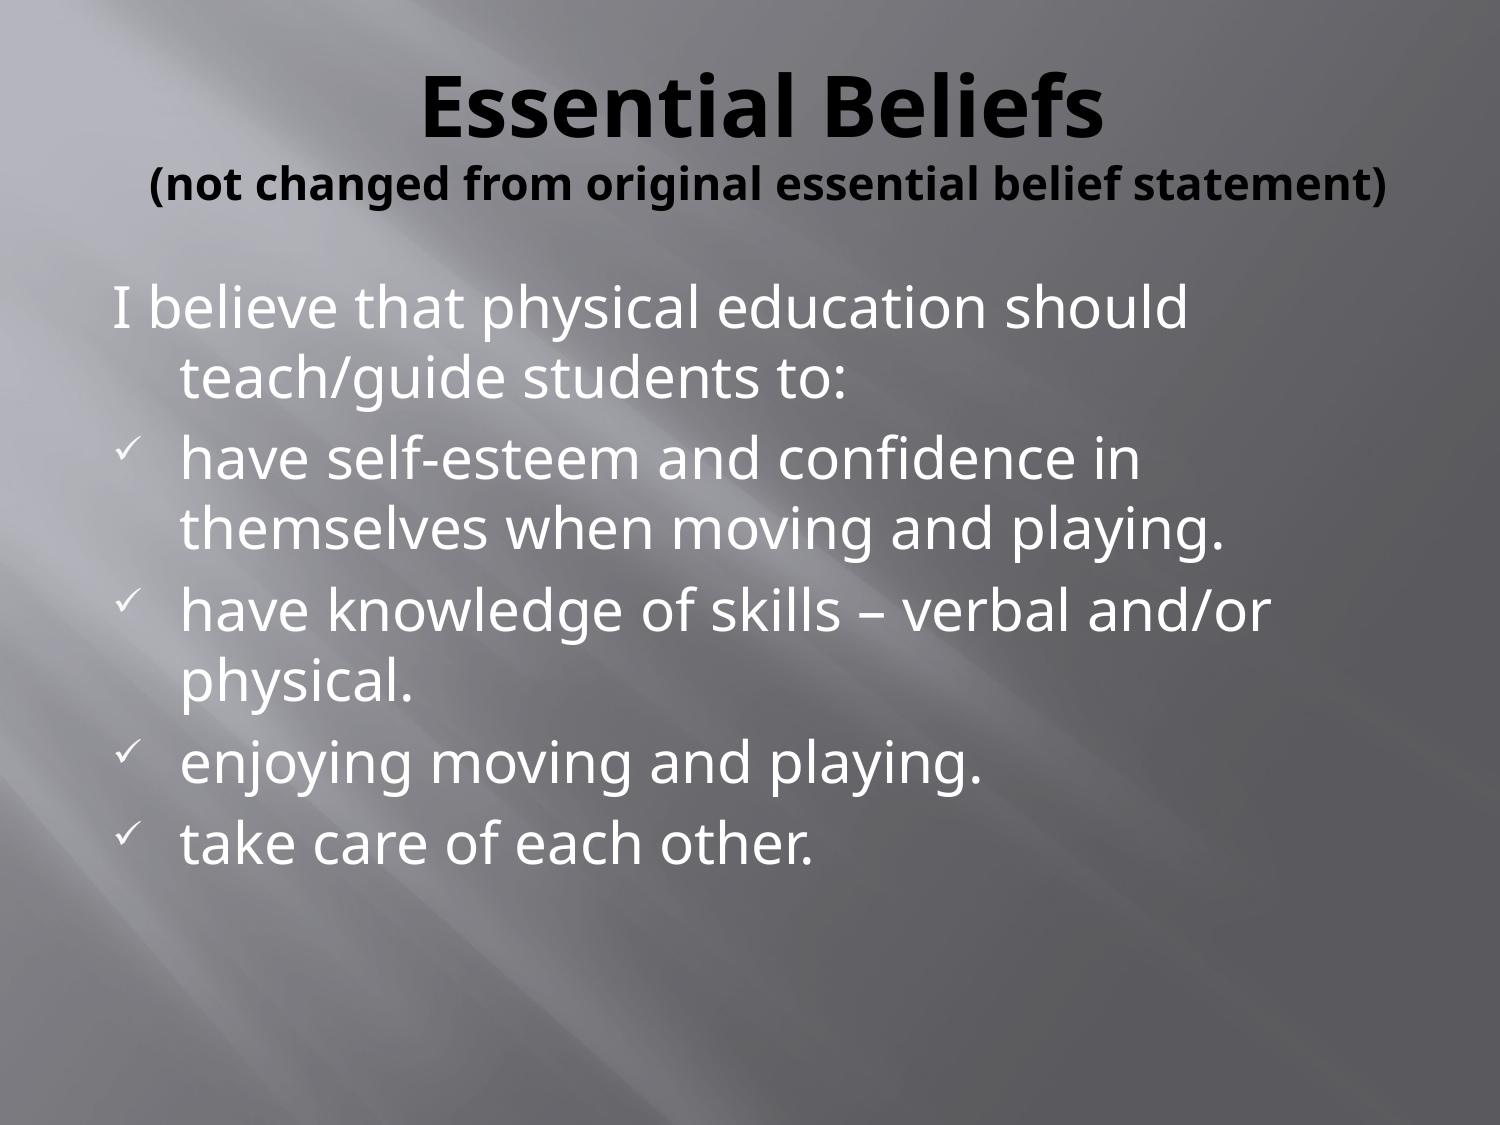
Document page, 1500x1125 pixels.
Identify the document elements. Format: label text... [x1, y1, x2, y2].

list I believe that physical education should teach/guide students to: have self-esteem and confidence in themselves when moving and playing. have knowledge of skills – verbal and/or physical. enjoying moving and playing. take care of each other. [75, 262, 1425, 1035]
title Essential Beliefs (not changed from original essential belief statement) [87, 37, 1438, 225]
